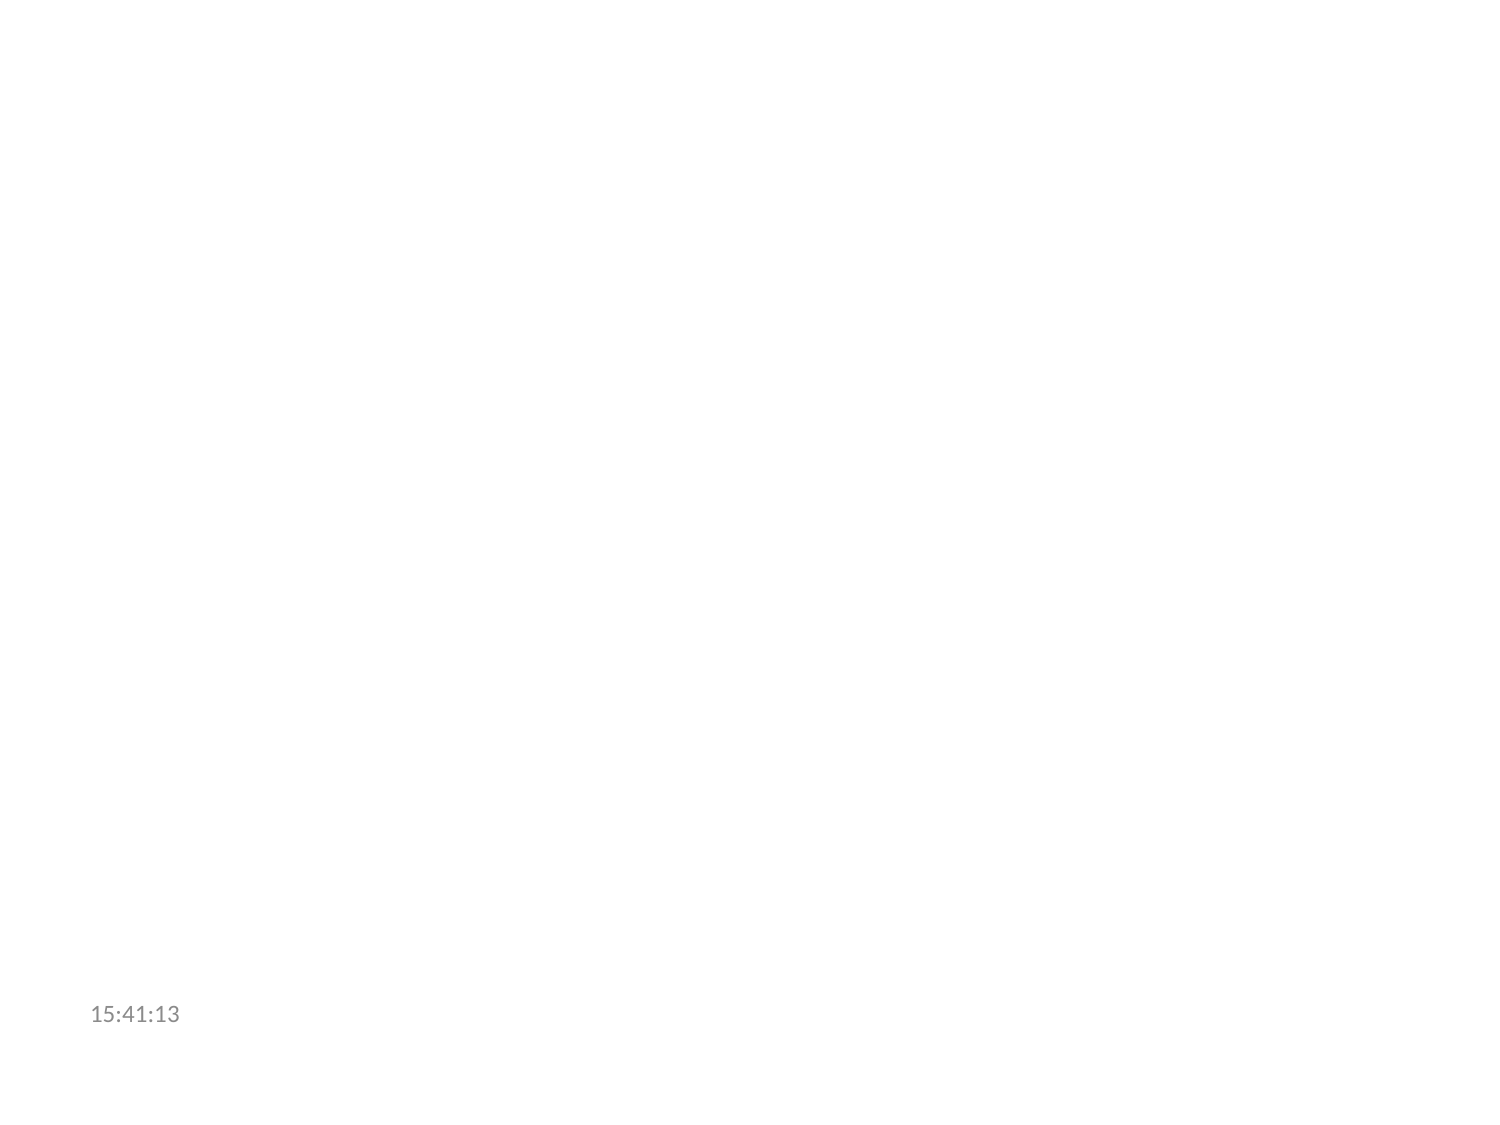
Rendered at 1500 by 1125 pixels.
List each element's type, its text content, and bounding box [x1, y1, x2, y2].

text_box 15:35:09 [75, 982, 425, 1043]
